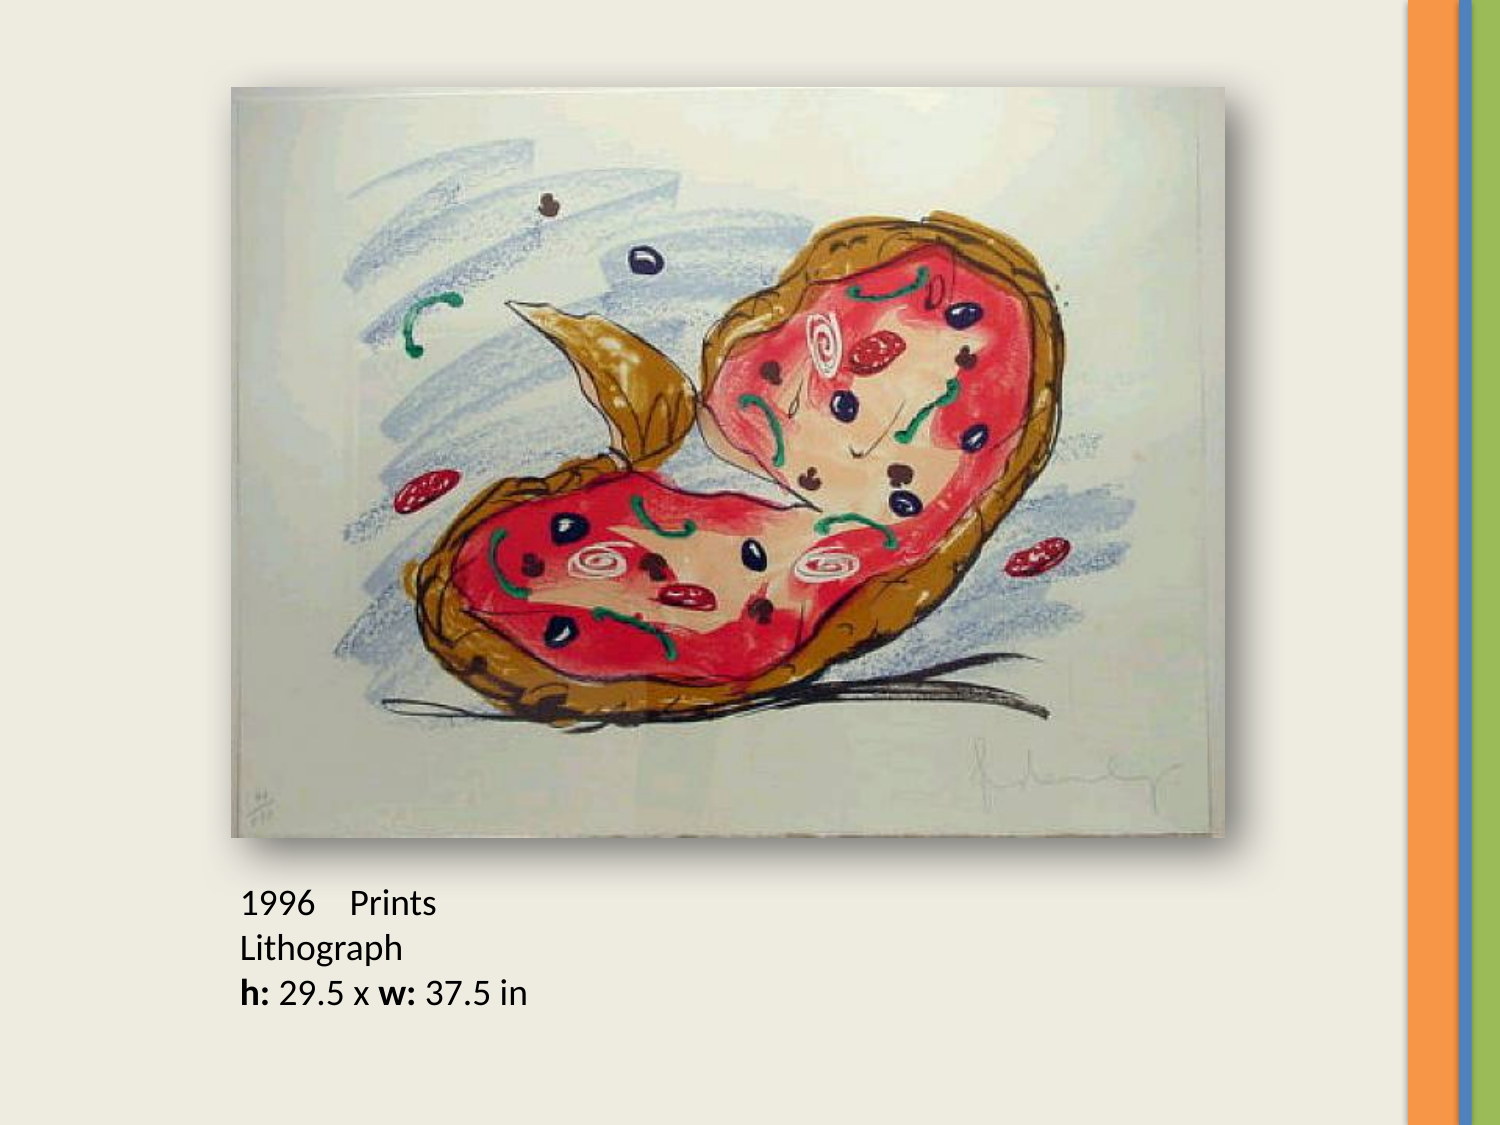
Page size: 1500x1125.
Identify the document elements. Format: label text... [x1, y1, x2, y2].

text_box 1996 Prints Lithograph h: 29.5 x w: 37.5 in [225, 870, 1238, 1020]
picture [230, 87, 1226, 838]
